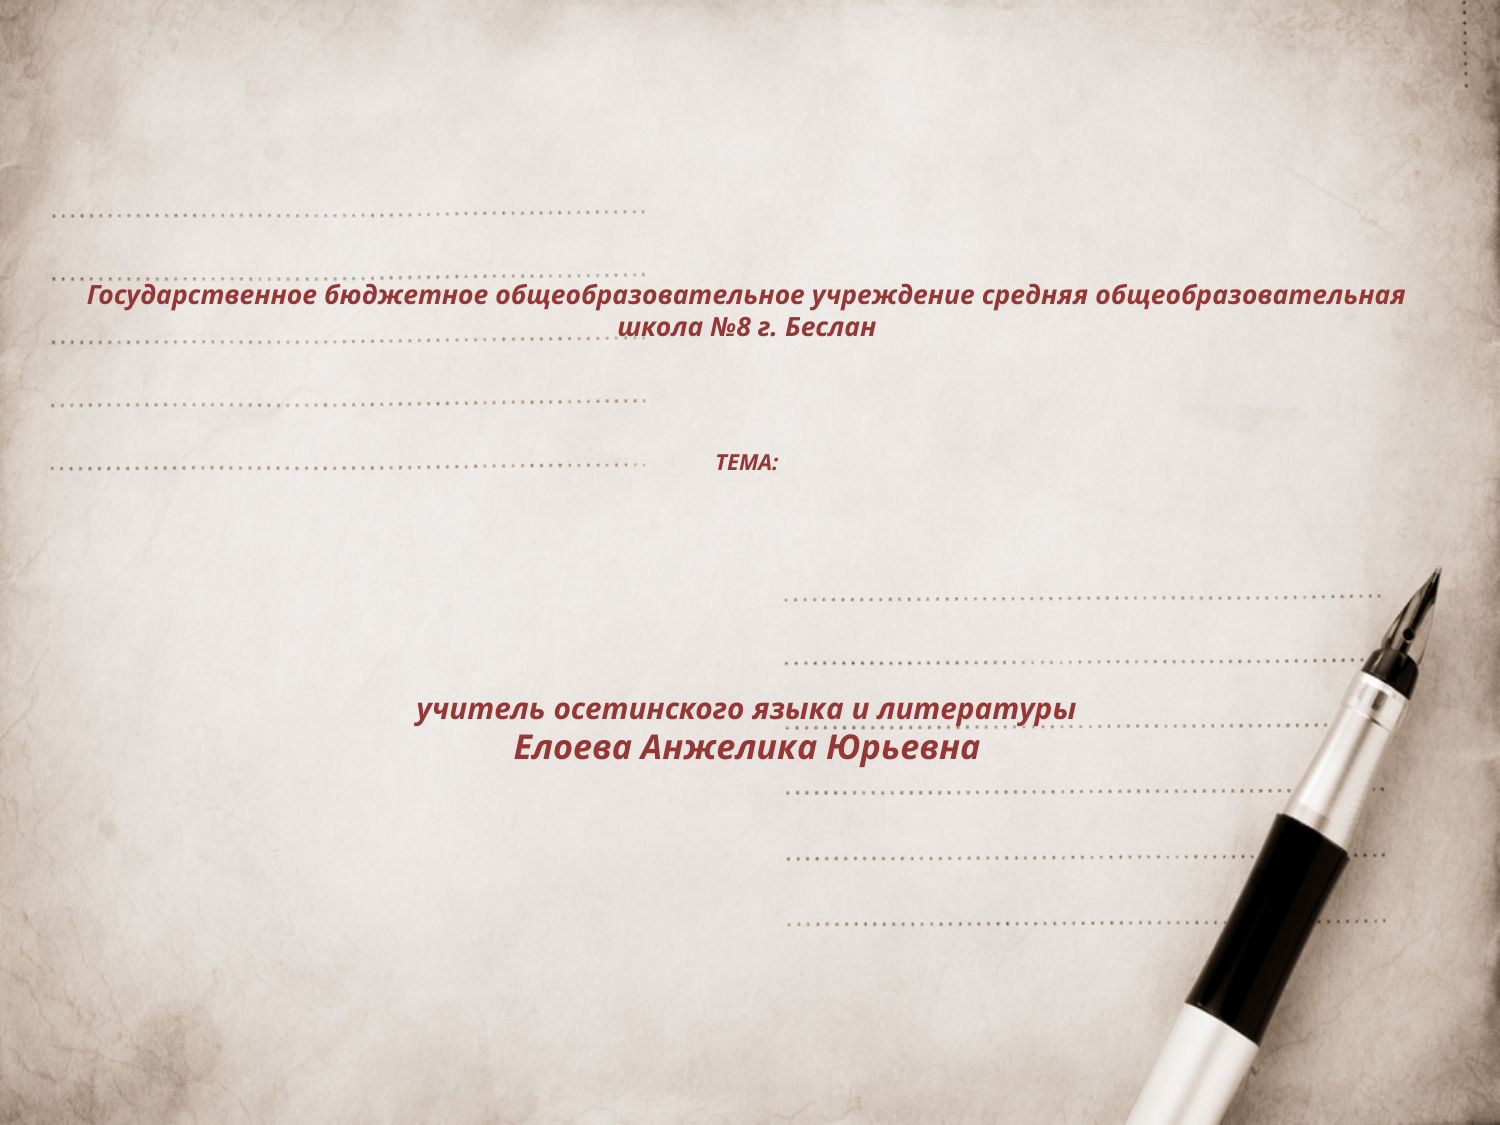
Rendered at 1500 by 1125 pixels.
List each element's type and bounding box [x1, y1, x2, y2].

list [0, 0, 1500, 1125]
